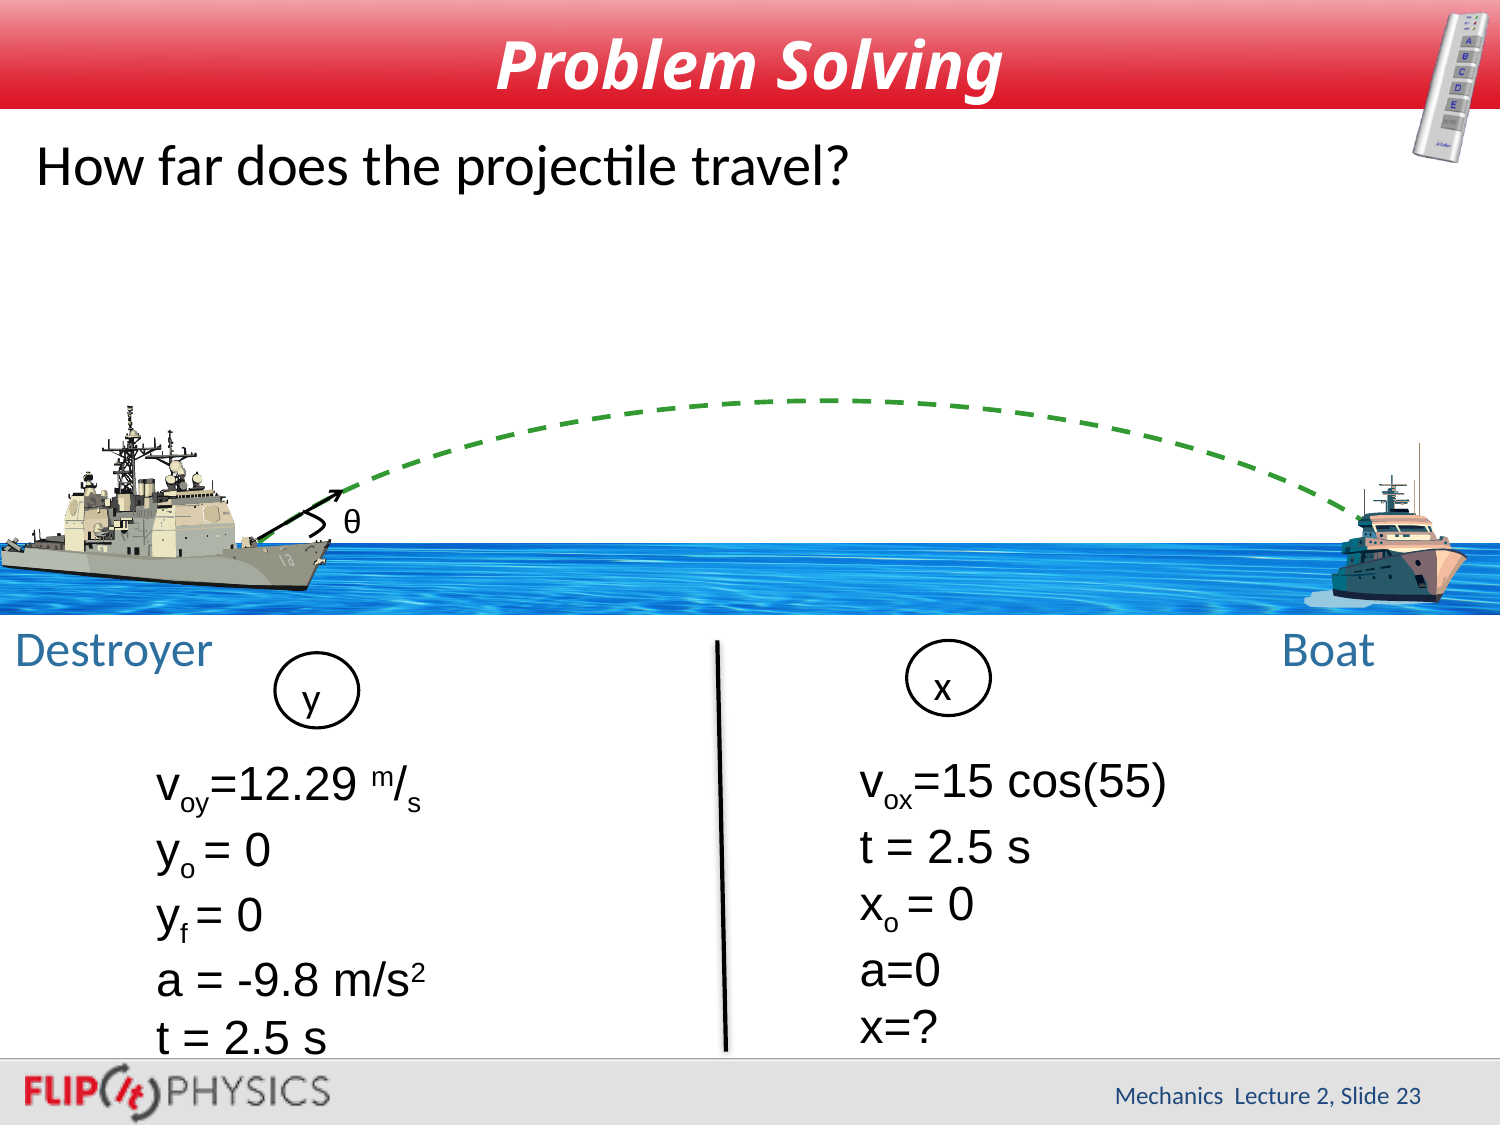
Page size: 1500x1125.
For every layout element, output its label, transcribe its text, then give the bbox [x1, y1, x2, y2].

slide_number Mechanics Lecture 2, Slide 23 [1100, 1071, 1500, 1125]
text_box x [906, 640, 991, 716]
text_box vox=15 cos(55) t = 2.5 s xo = 0 a=0 x=? [907, 742, 1500, 1061]
title Problem Solving [75, 15, 1425, 91]
picture [0, 0, 1500, 163]
text_box voy=12.29 m/s yo = 0 yf = 0 a = -9.8 m/s2 t = 2.5 s [141, 688, 907, 1072]
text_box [717, 640, 727, 1052]
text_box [257, 489, 344, 540]
picture [0, 1058, 1500, 1125]
text_box Destroyer [0, 624, 358, 684]
picture [0, 404, 1500, 615]
text_box θ [347, 493, 377, 540]
text_box y [274, 652, 359, 728]
text_box [639, 625, 1011, 666]
list How far does the projectile travel? [22, 119, 1425, 262]
text_box [345, 400, 1298, 540]
text_box Boat [1266, 624, 1500, 684]
